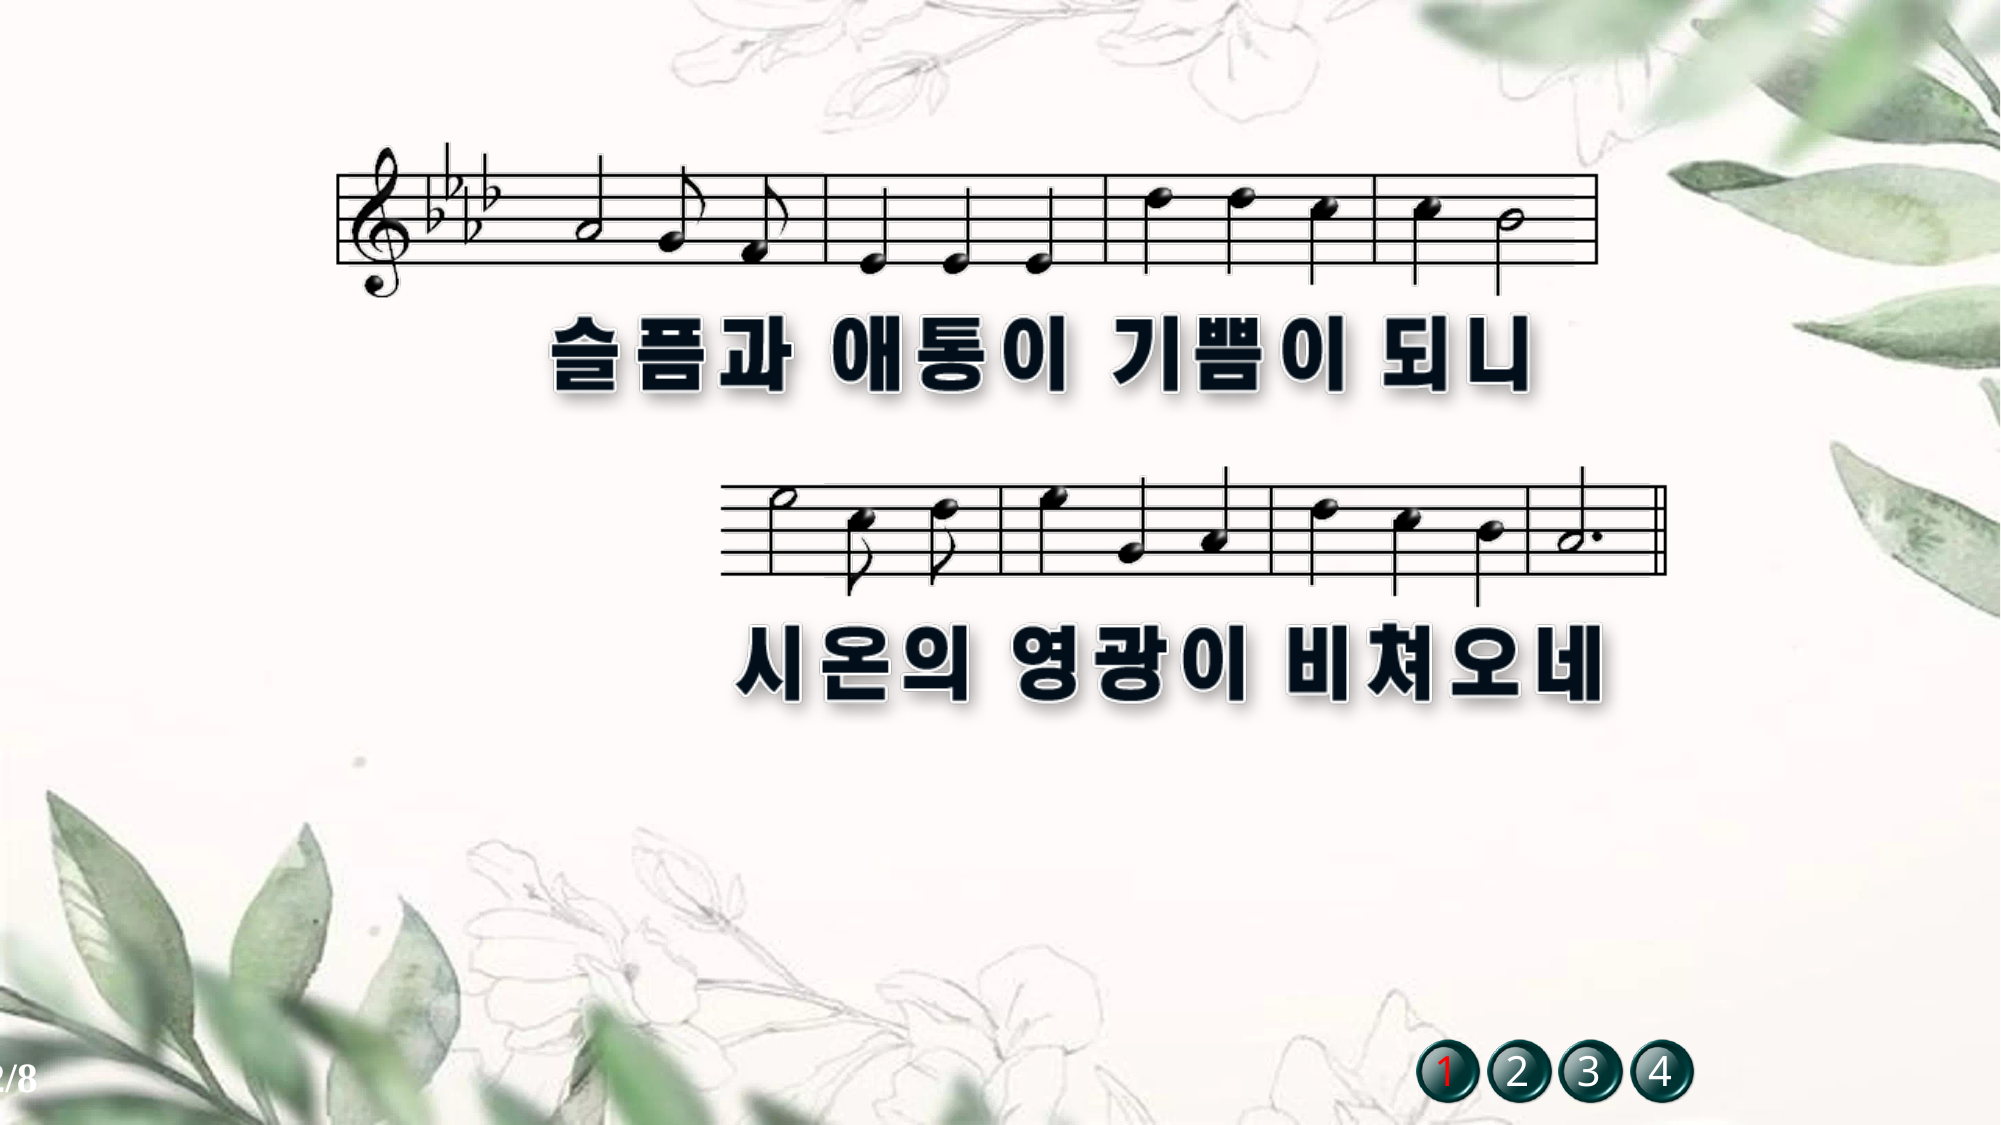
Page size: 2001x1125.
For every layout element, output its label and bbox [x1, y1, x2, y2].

text_box [1484, 1035, 1555, 1106]
text_box [1413, 1035, 1484, 1106]
text_box [1555, 1035, 1626, 1106]
text_box [1627, 1035, 1697, 1106]
picture [0, 0, 2001, 1125]
